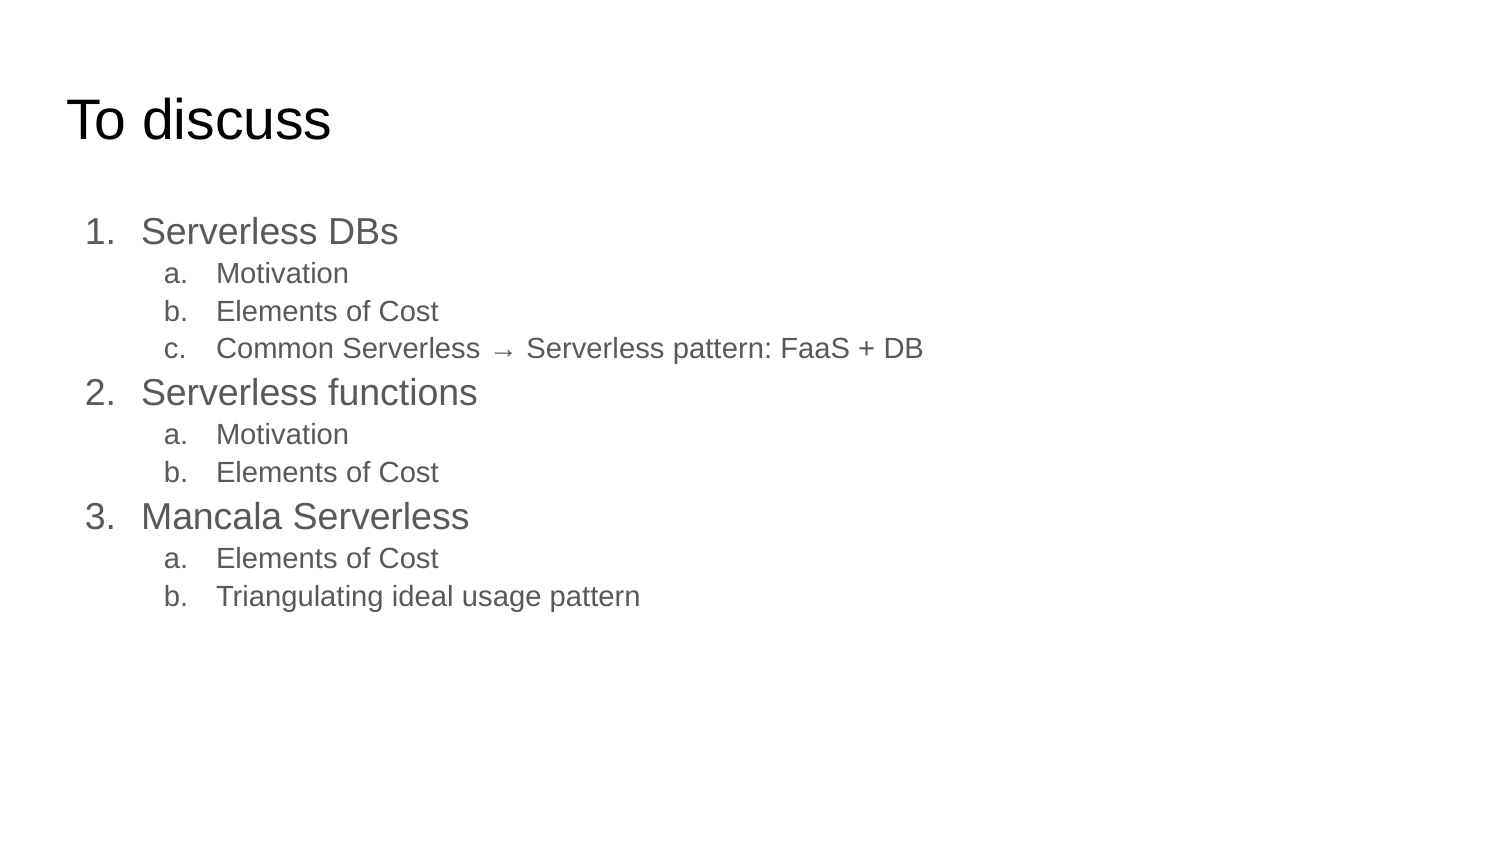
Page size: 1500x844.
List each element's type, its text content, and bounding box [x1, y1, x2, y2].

list Serverless DBs Motivation Elements of Cost Common Serverless → Serverless pattern: FaaS + DB Serverless functions Motivation Elements of Cost Mancala Serverless Elements of Cost Triangulating ideal usage pattern [51, 189, 1449, 750]
title To discuss [51, 72, 1449, 167]
